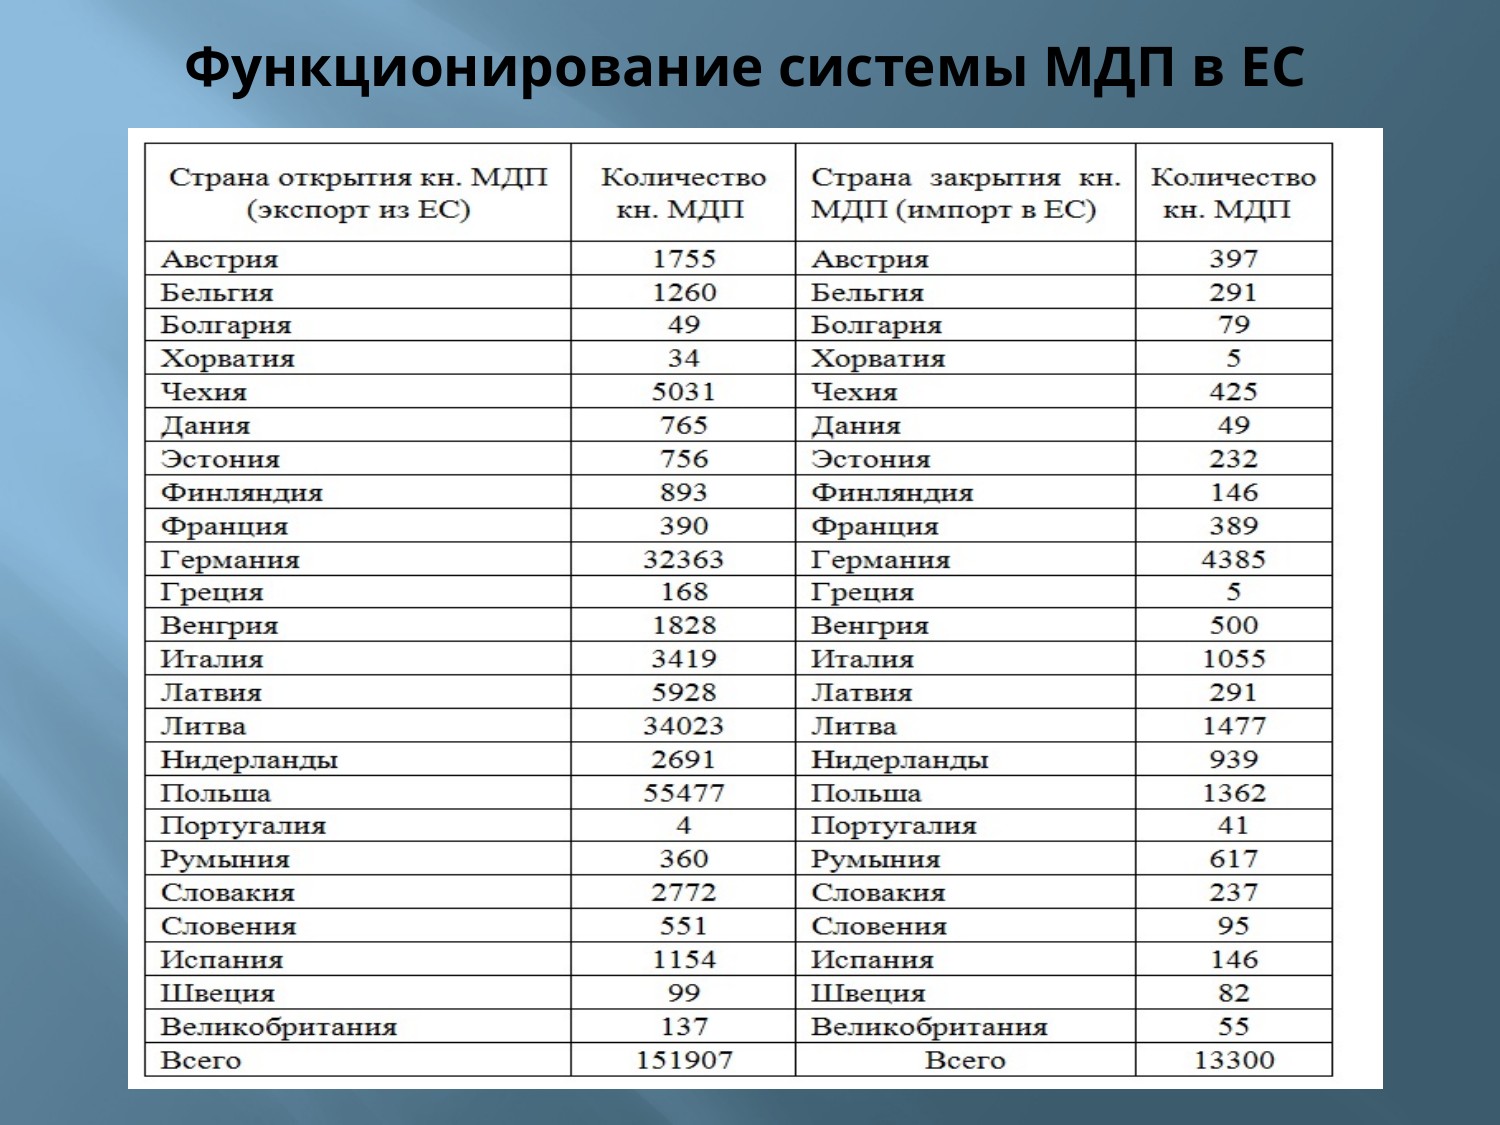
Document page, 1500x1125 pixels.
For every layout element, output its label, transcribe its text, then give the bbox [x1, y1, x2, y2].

title Функционирование системы МДП в ЕС [70, 23, 1421, 106]
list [128, 128, 1384, 1090]
